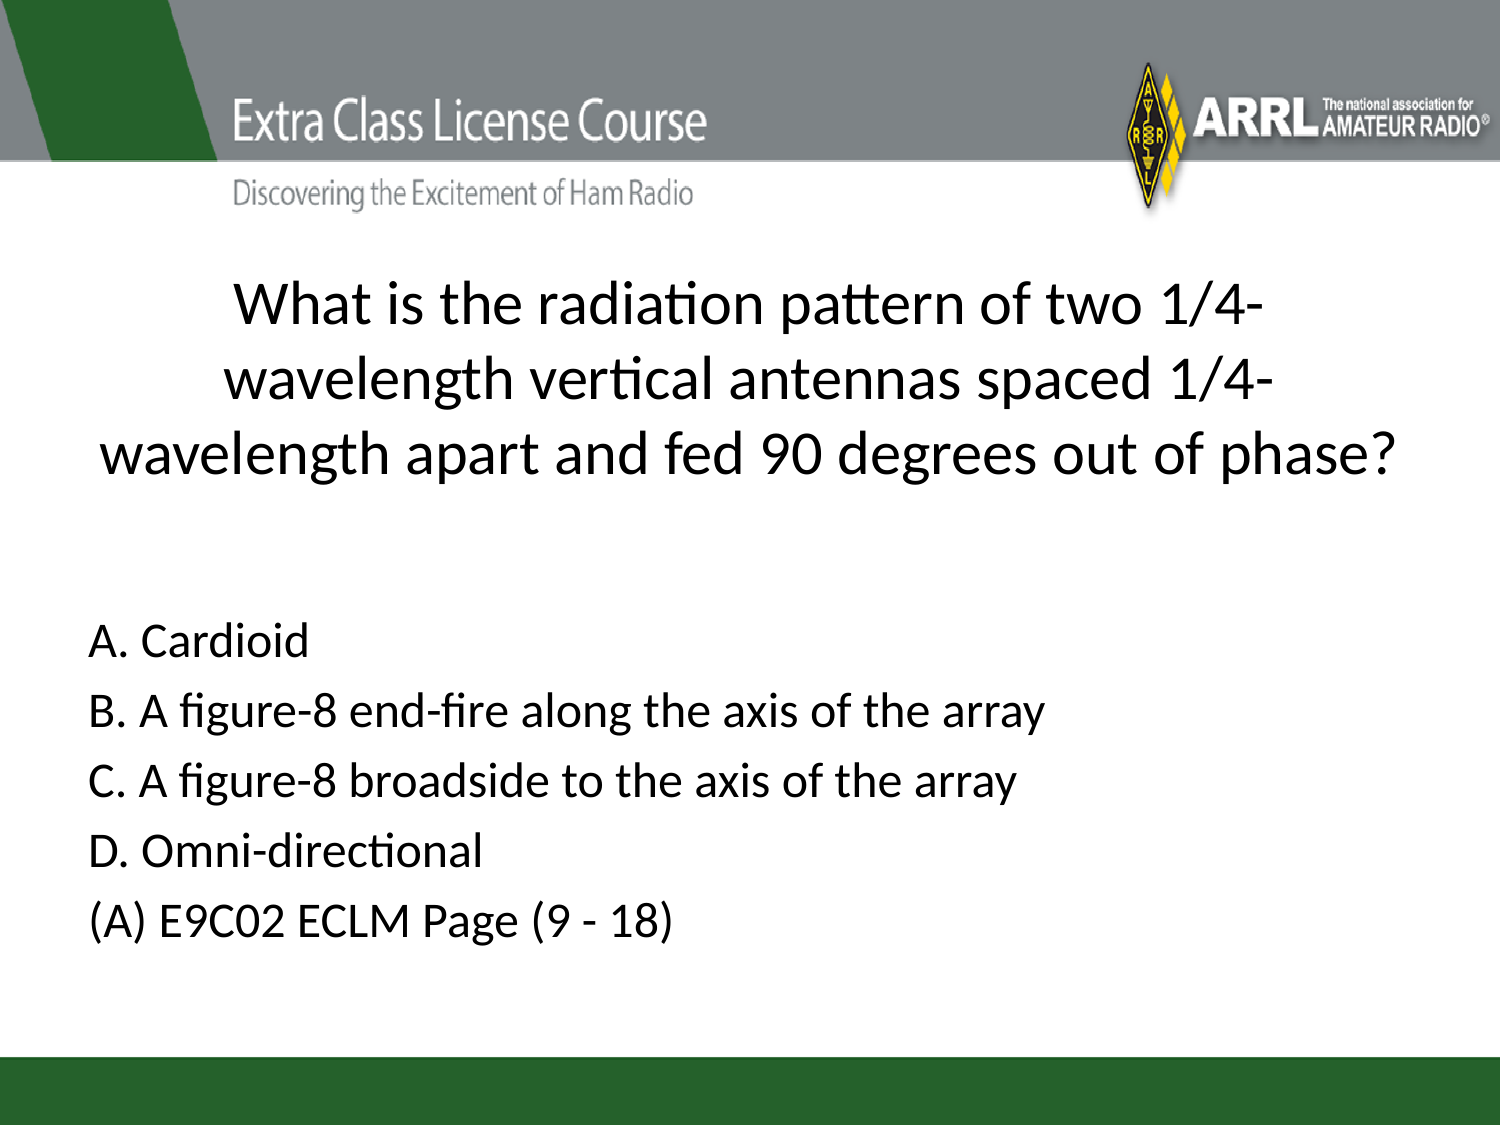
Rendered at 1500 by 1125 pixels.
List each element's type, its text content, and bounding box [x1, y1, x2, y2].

list A. Cardioid B. A figure-8 end-fire along the axis of the array C. A figure-8 broadside to the axis of the array D. Omni-directional (A) E9C02 ECLM Page (9 - 18) [73, 600, 1424, 975]
picture [0, 0, 1500, 1125]
title What is the radiation pattern of two 1/4-wavelength vertical antennas spaced 1/4-wavelength apart and fed 90 degrees out of phase? [75, 254, 1425, 435]
